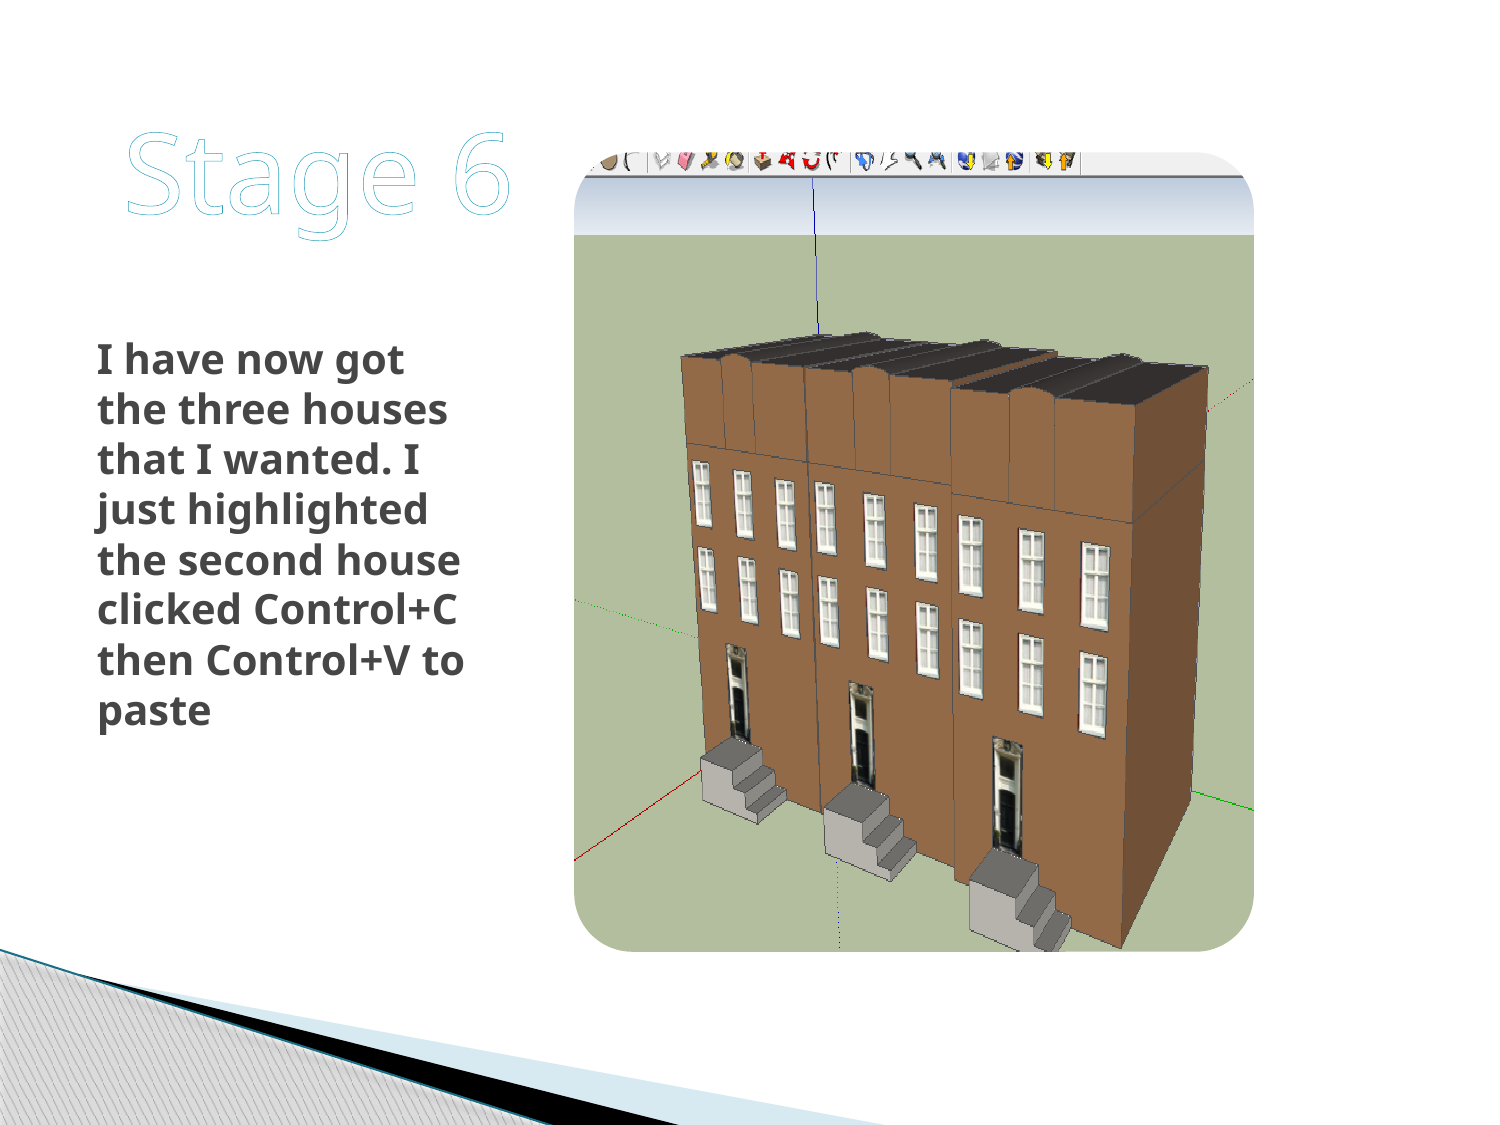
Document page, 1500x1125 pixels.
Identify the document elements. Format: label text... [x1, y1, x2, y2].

title I have now got the three houses that I wanted. I just highlighted the second house clicked Control+C then Control+V to paste [82, 292, 500, 774]
text_box Stage 6 [107, 93, 530, 244]
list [573, 152, 1255, 952]
